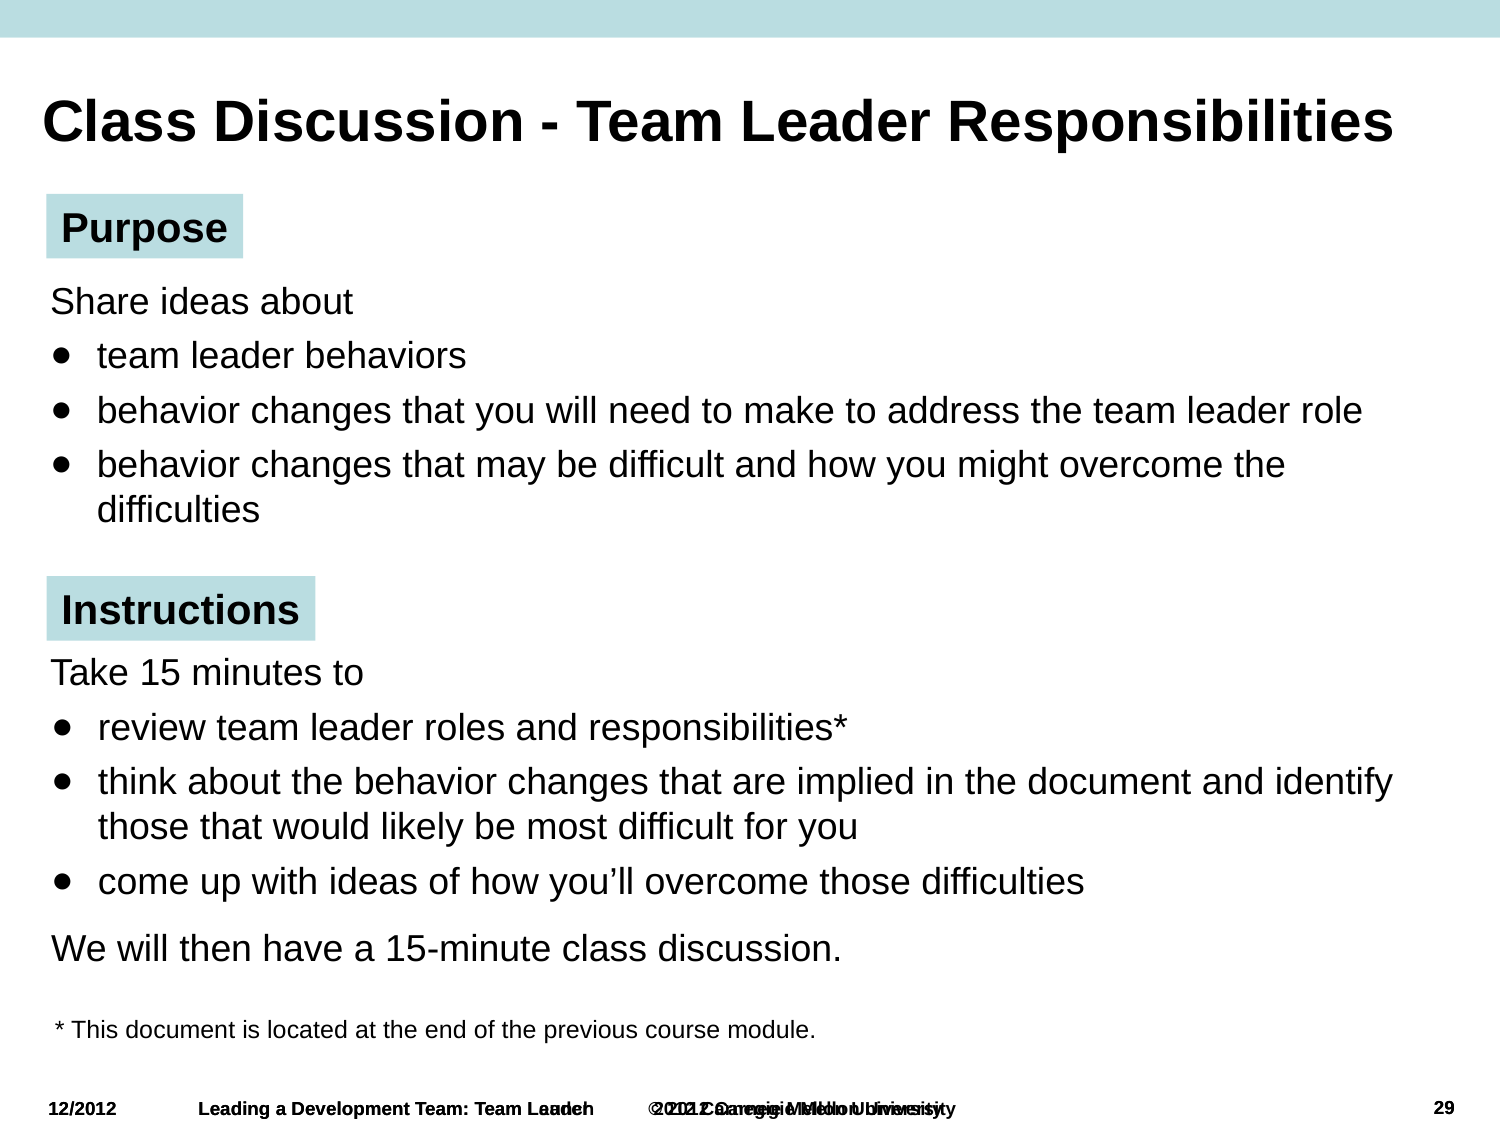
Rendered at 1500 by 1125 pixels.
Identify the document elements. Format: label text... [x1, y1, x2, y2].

list Share ideas about team leader behaviors behavior changes that you will need to make to address the team leader role behavior changes that may be difficult and how you might overcome the difficulties Take 15 minutes to review team leader roles and responsibilities* think about the behavior changes that are implied in the document and identify those that would likely be most difficult for you come up with ideas of how you’ll overcome those difficulties We will then have a 15-minute class discussion. [50, 277, 1437, 1040]
text_box Purpose [46, 193, 244, 259]
title Class Discussion - Team Leader Responsibilities [42, 96, 1438, 153]
text_box * This document is located at the end of the previous course module. [40, 1006, 843, 1051]
text_box Instructions [46, 576, 316, 641]
